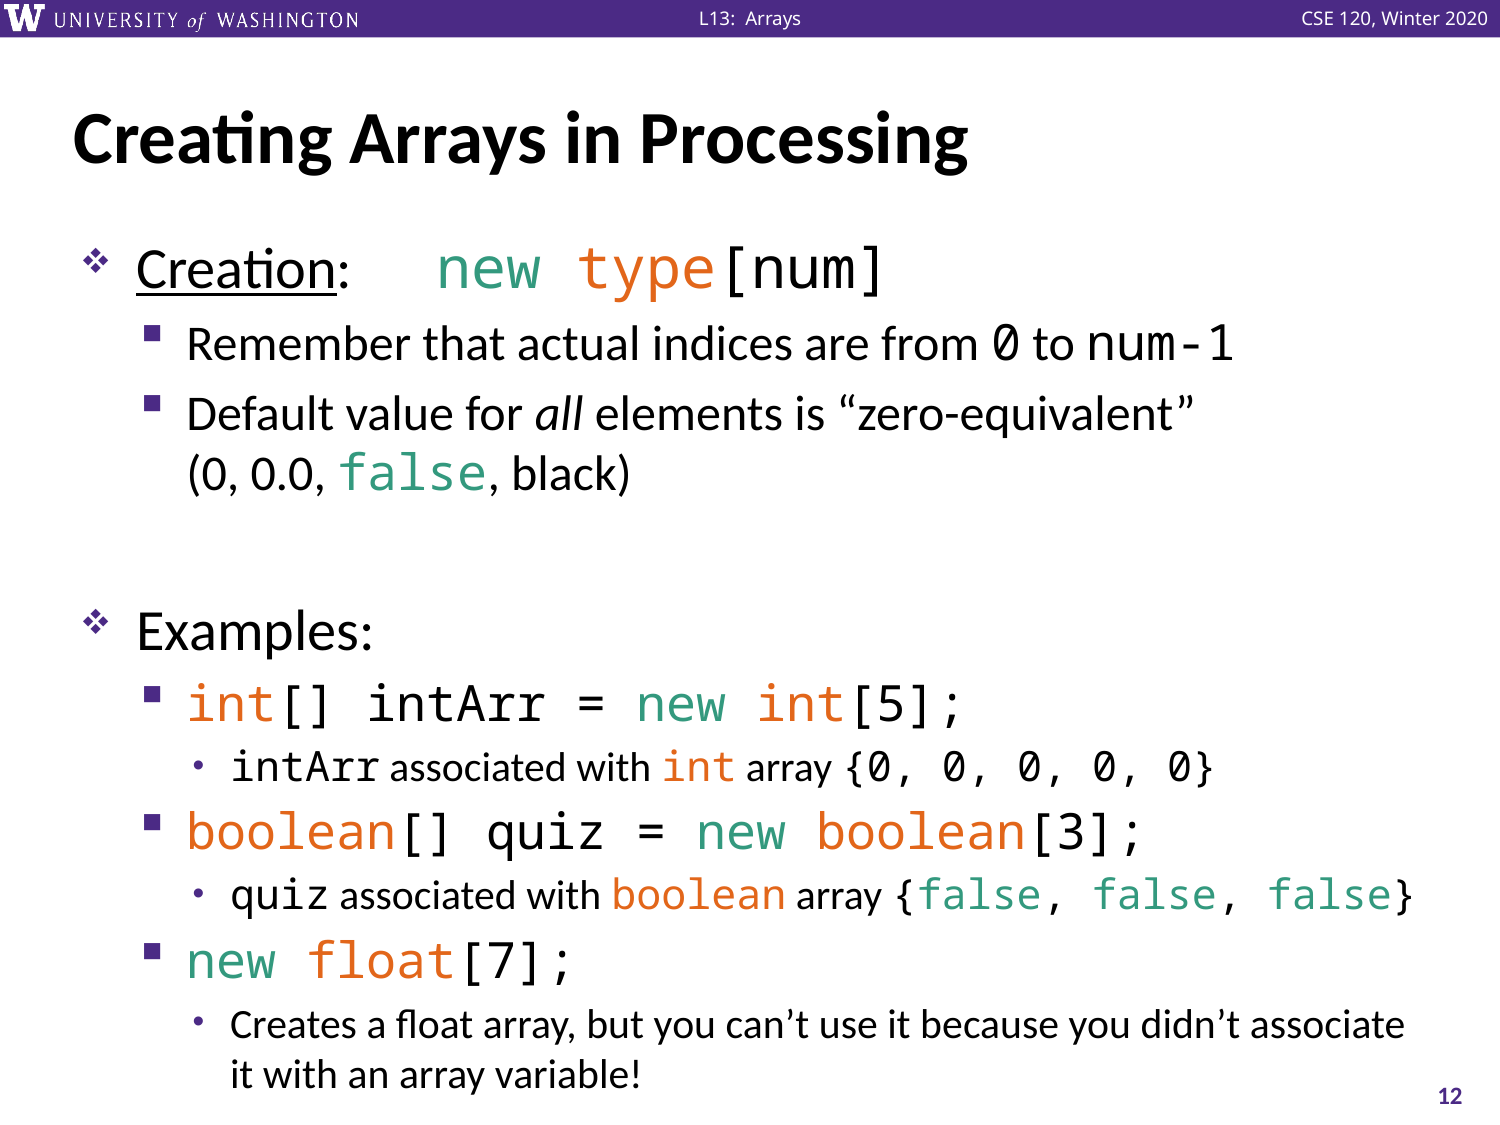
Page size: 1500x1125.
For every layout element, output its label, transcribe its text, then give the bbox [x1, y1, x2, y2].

slide_number 12 [1400, 1065, 1500, 1125]
picture [4, 4, 358, 32]
title Creating Arrays in Processing [58, 71, 1438, 197]
list Creation: new type[num] Remember that actual indices are from 0 to num-1 Default value for all elements is “zero-equivalent” (0, 0.0, false, black) Examples: int[] intArr = new int[5]; intArr associated with int array {0, 0, 0, 0, 0} boolean[] quiz = new boolean[3]; quiz associated with boolean array {false, false, false} new float[7]; Creates a float array, but you can’t use it because you didn’t associate it with an array variable! [64, 222, 1438, 1039]
